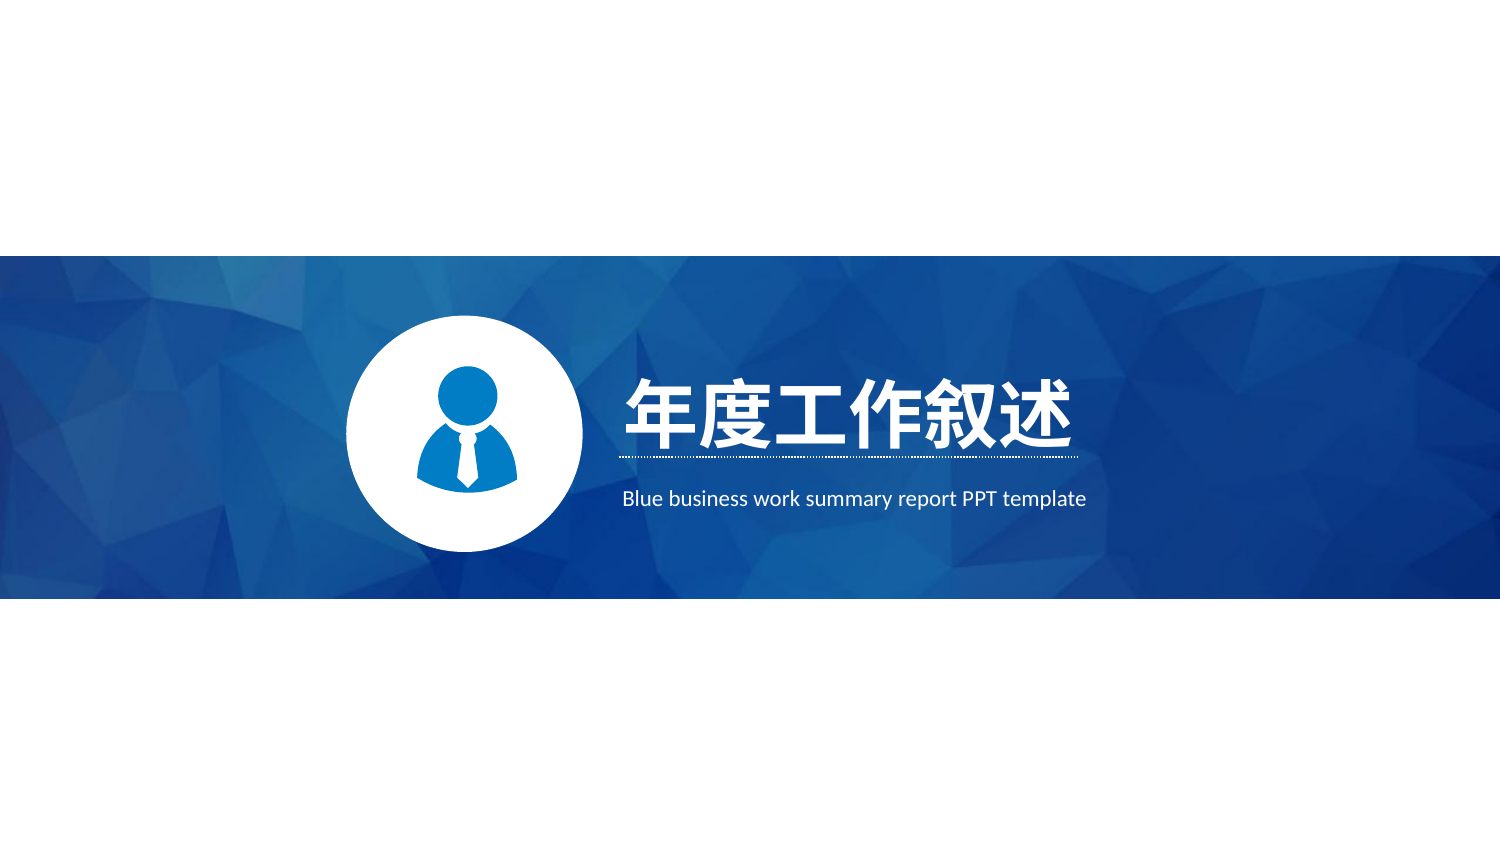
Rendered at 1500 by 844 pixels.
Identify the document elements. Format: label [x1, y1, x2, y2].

text_box [345, 315, 583, 553]
picture [0, 256, 1500, 600]
